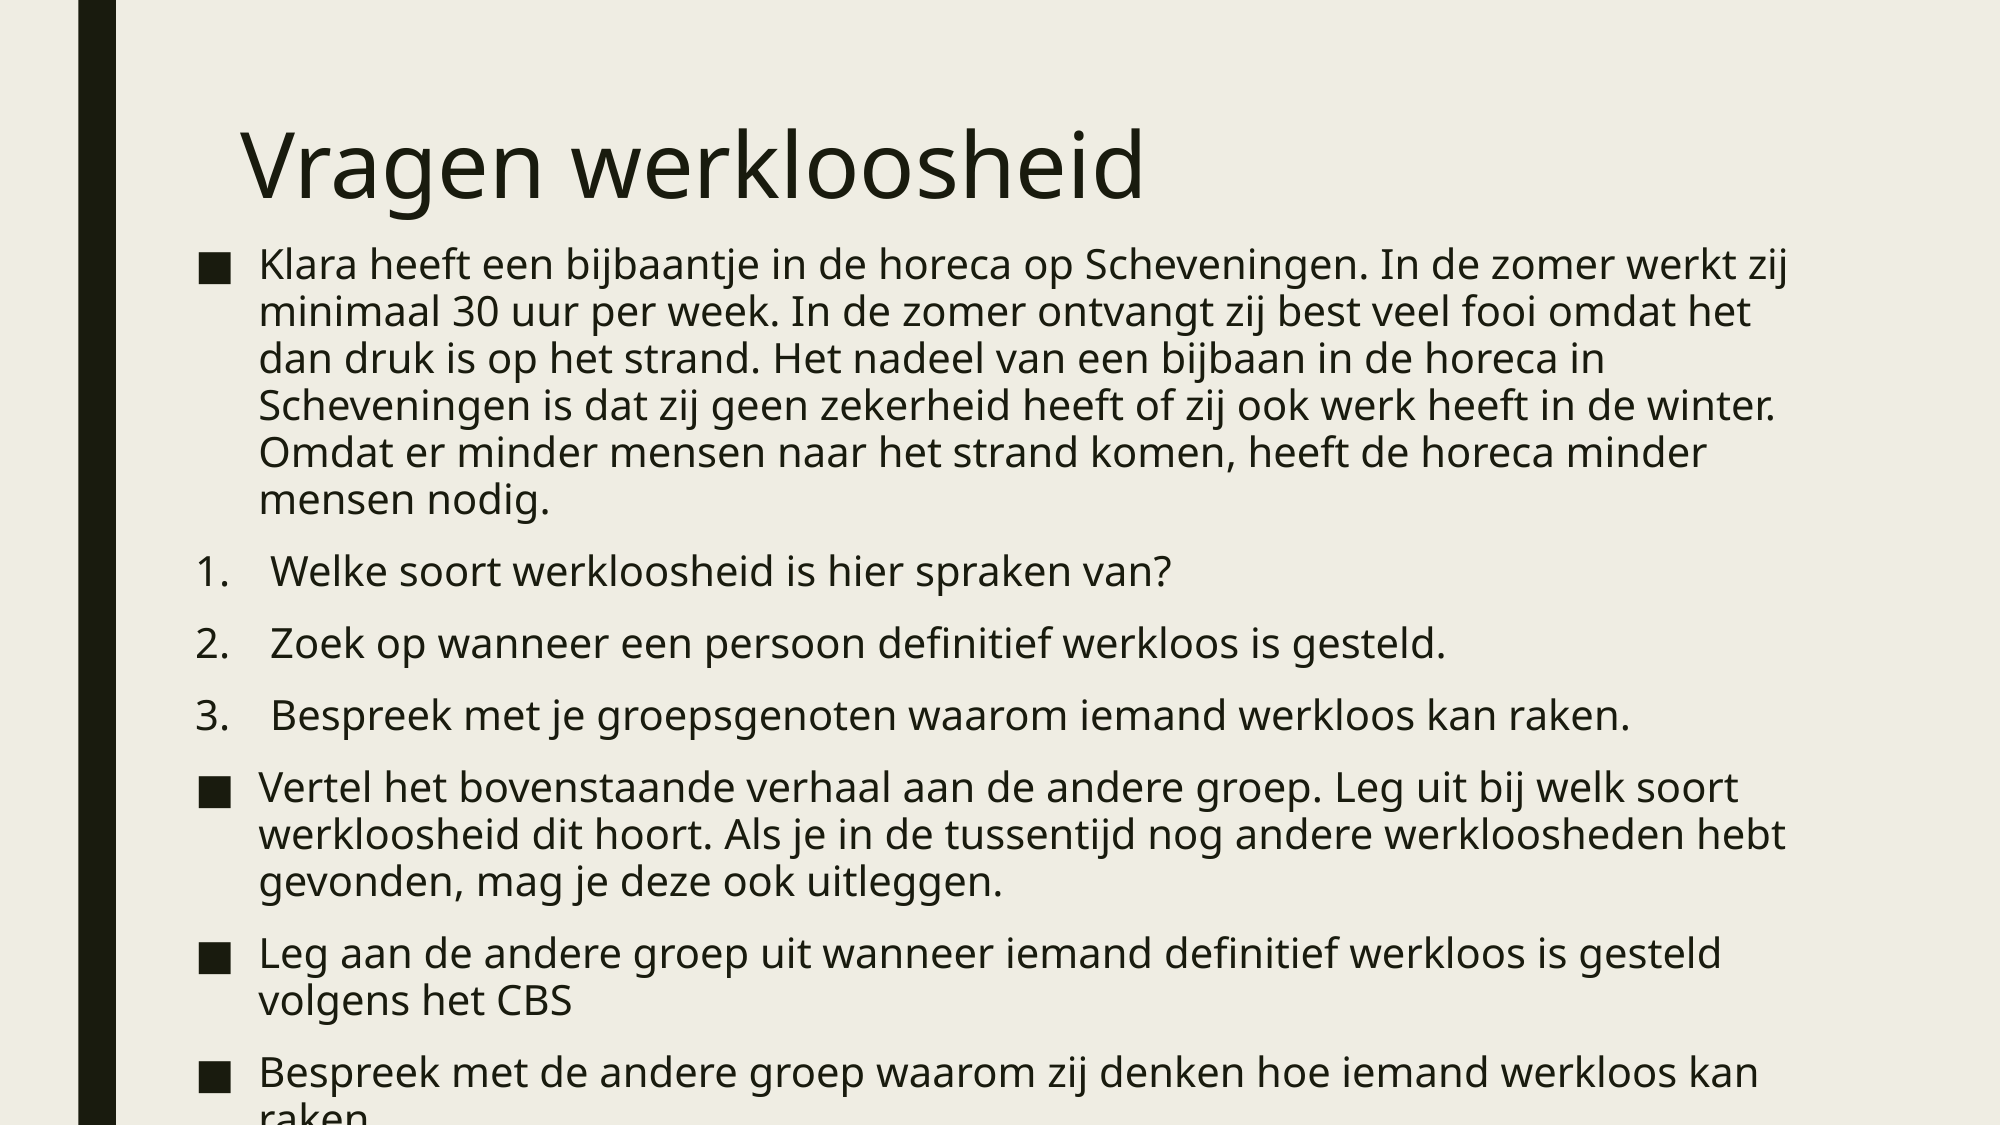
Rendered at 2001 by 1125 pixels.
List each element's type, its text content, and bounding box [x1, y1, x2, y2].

list Klara heeft een bijbaantje in de horeca op Scheveningen. In de zomer werkt zij minimaal 30 uur per week. In de zomer ontvangt zij best veel fooi omdat het dan druk is op het strand. Het nadeel van een bijbaan in de horeca in Scheveningen is dat zij geen zekerheid heeft of zij ook werk heeft in de winter. Omdat er minder mensen naar het strand komen, heeft de horeca minder mensen nodig. Welke soort werkloosheid is hier spraken van? Zoek op wanneer een persoon definitief werkloos is gesteld. Bespreek met je groepsgenoten waarom iemand werkloos kan raken. Vertel het bovenstaande verhaal aan de andere groep. Leg uit bij welk soort werkloosheid dit hoort. Als je in de tussentijd nog andere werkloosheden hebt gevonden, mag je deze ook uitleggen. Leg aan de andere groep uit wanneer iemand definitief werkloos is gesteld volgens het CBS Bespreek met de andere groep waarom zij denken hoe iemand werkloos kan raken. [180, 234, 1845, 1086]
title Vragen werkloosheid [225, 112, 1800, 234]
